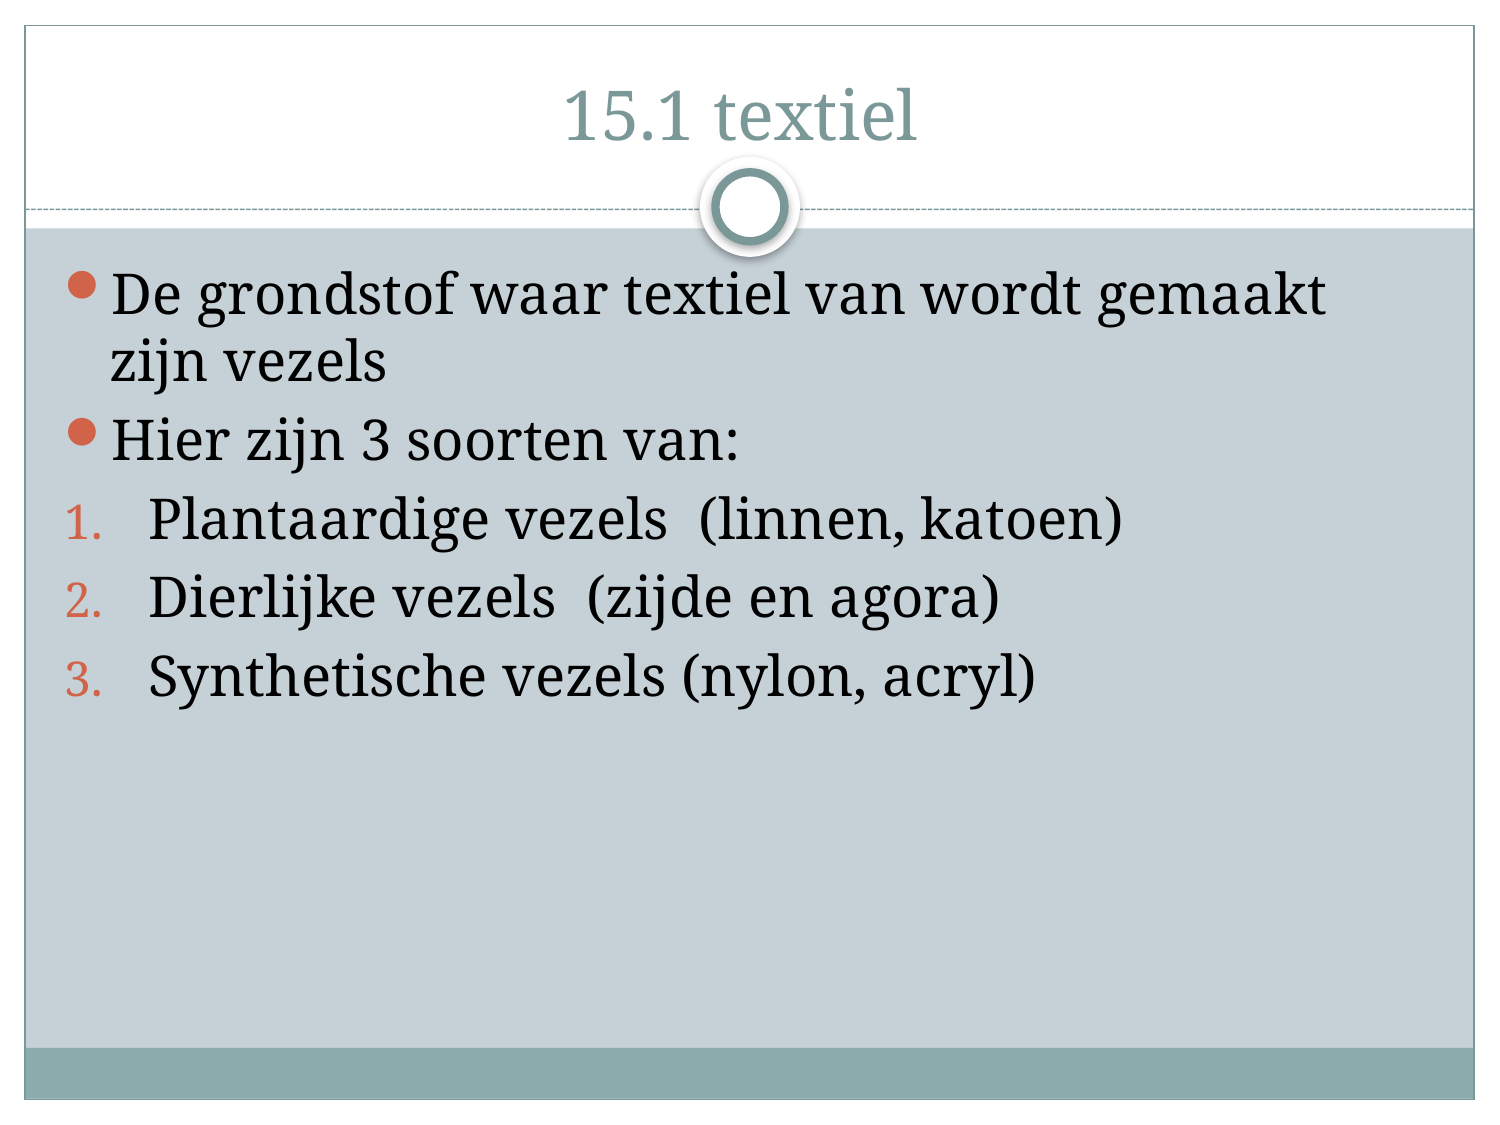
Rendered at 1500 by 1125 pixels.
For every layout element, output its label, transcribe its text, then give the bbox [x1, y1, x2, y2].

title 15.1 textiel [49, 37, 1450, 162]
list De grondstof waar textiel van wordt gemaakt zijn vezels Hier zijn 3 soorten van: Plantaardige vezels (linnen, katoen) Dierlijke vezels (zijde en agora) Synthetische vezels (nylon, acryl) [49, 250, 1445, 1001]
